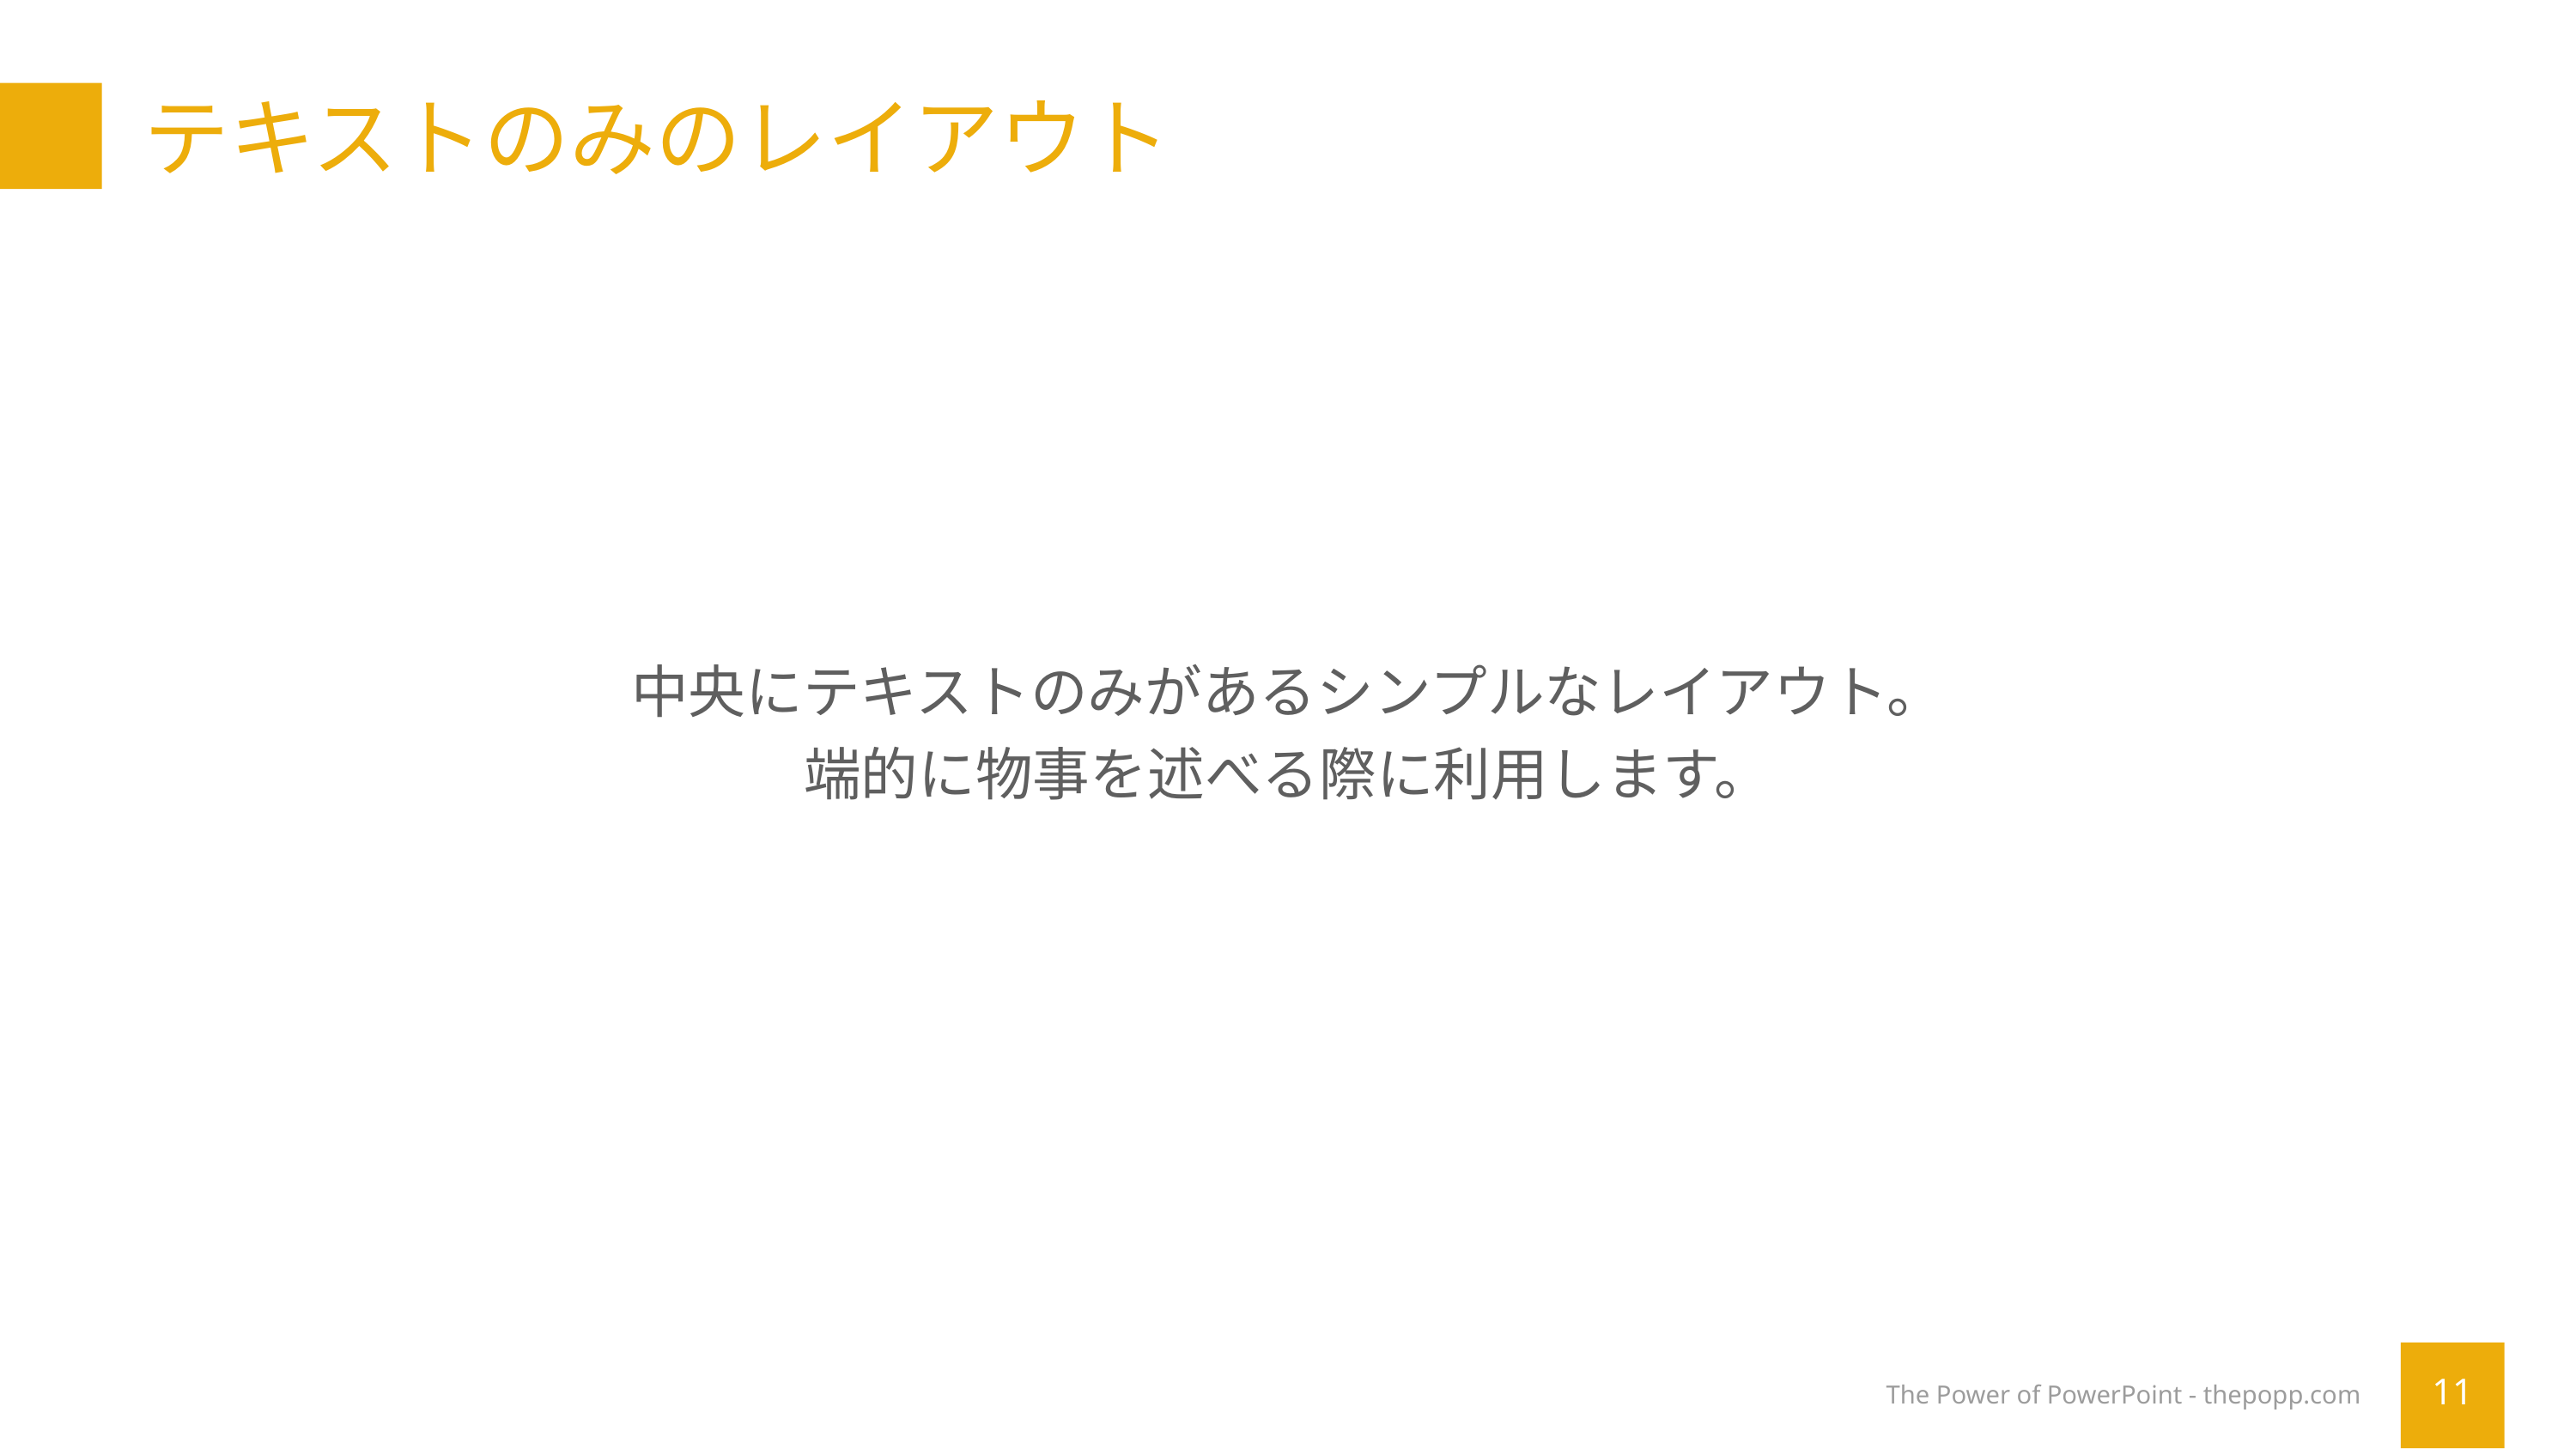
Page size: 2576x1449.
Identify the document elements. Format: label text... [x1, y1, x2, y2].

title テキストのみのレイアウト [131, 66, 2482, 219]
list 中央にテキストのみがあるシンプルなレイアウト。 端的に物事を述べる際に利用します。 [370, 429, 2206, 1019]
footer The Power of PowerPoint - thepopp.com [1504, 1355, 2374, 1433]
slide_number 11 [2400, 1355, 2505, 1433]
